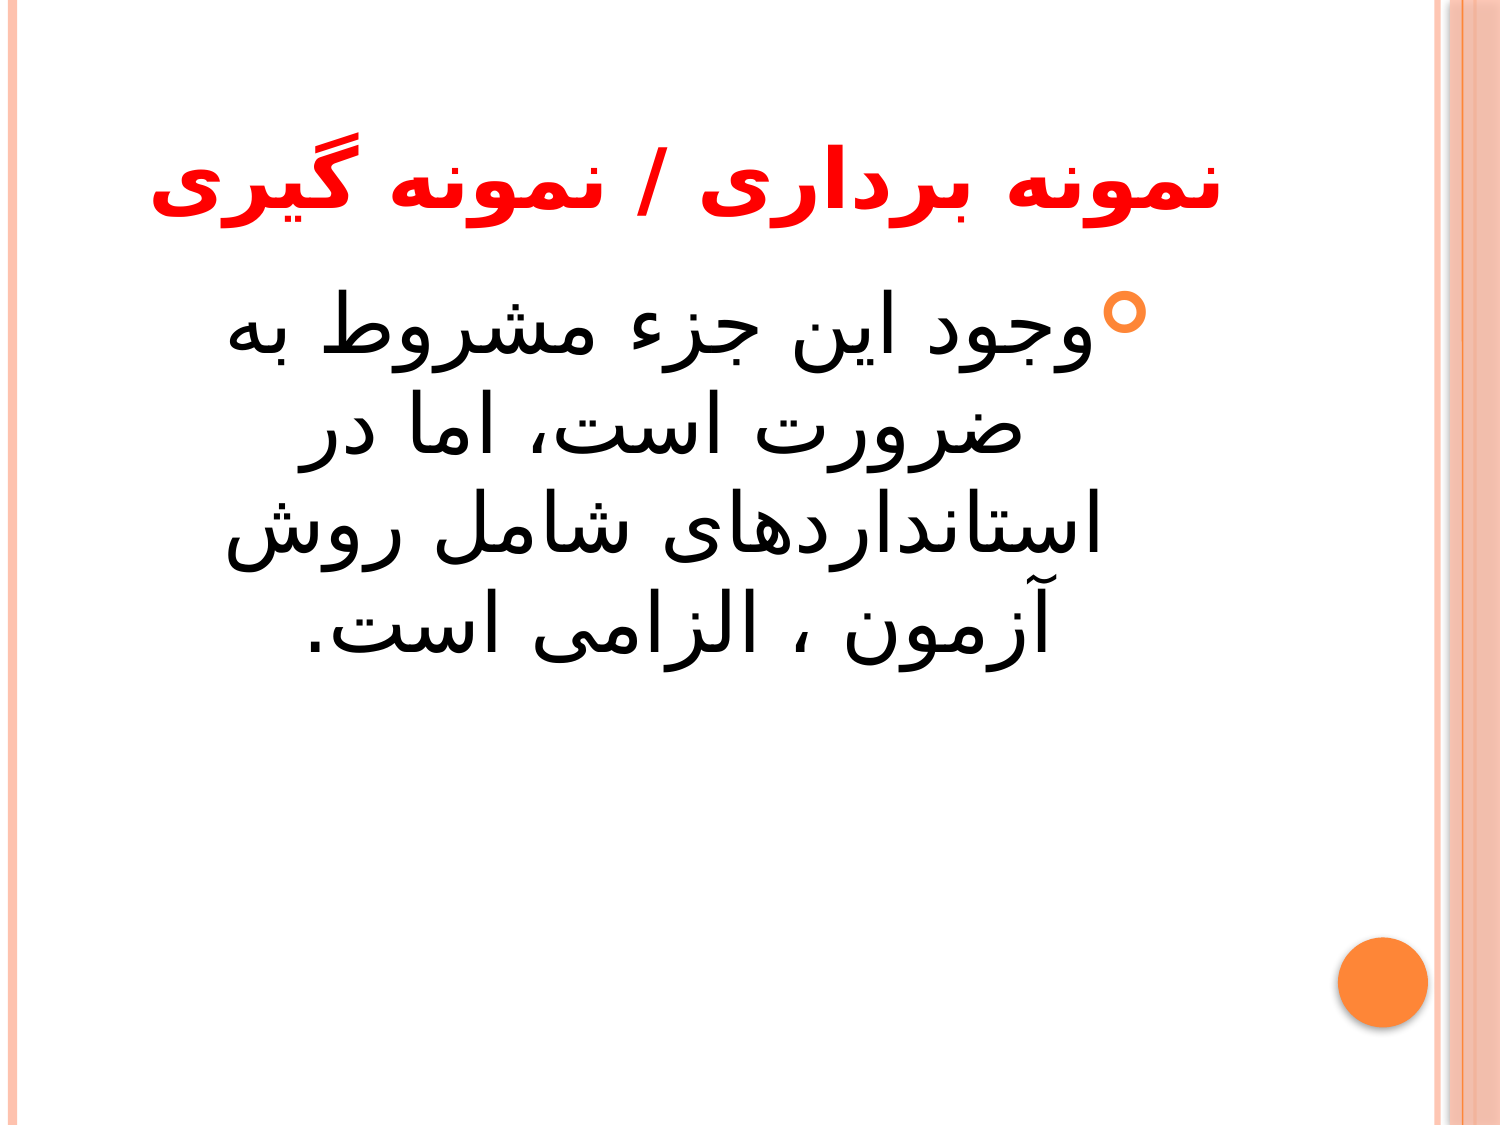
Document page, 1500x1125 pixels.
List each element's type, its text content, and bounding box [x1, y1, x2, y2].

list وجود این جزء مشروط به ضرورت است، اما در استانداردهای شامل روش آزمون ، الزامی است. [75, 262, 1300, 1062]
title نمونه برداری / نمونه گیری [75, 45, 1300, 233]
